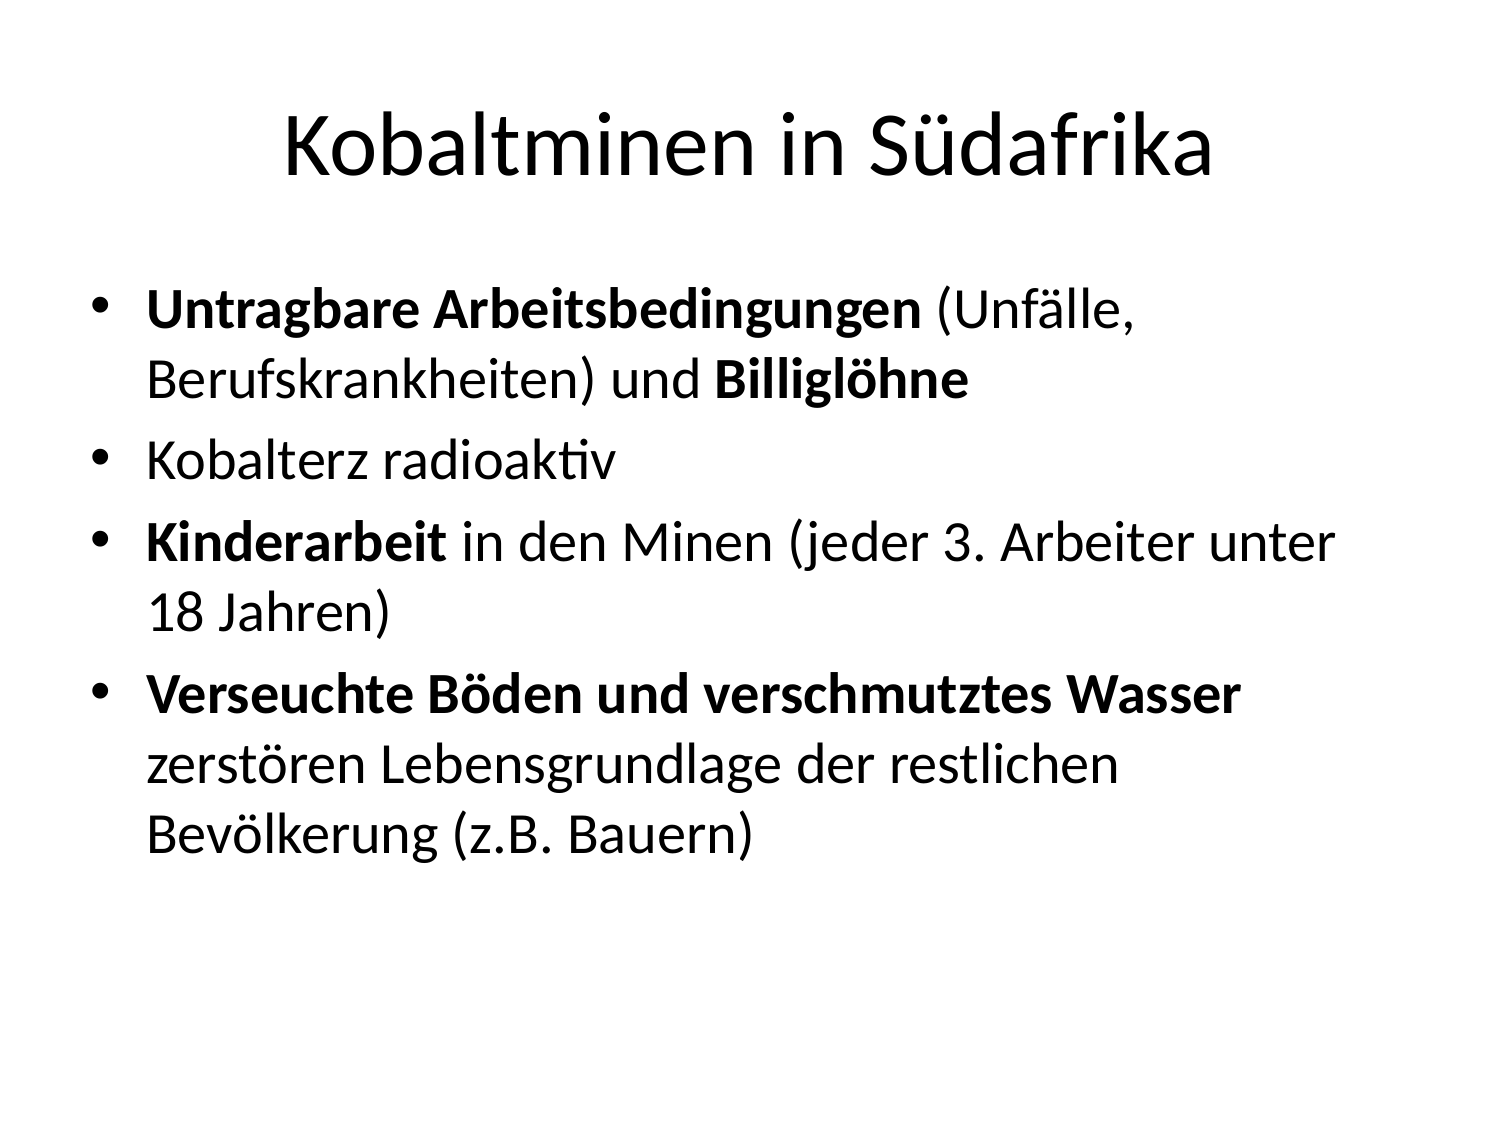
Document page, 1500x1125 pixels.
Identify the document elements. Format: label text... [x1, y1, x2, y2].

title Kobaltminen in Südafrika [75, 45, 1425, 233]
list Untragbare Arbeitsbedingungen (Unfälle, Berufskrankheiten) und Billiglöhne Kobalterz radioaktiv Kinderarbeit in den Minen (jeder 3. Arbeiter unter 18 Jahren) Verseuchte Böden und verschmutztes Wasser zerstören Lebensgrundlage der restlichen Bevölkerung (z.B. Bauern) [75, 262, 1425, 1005]
